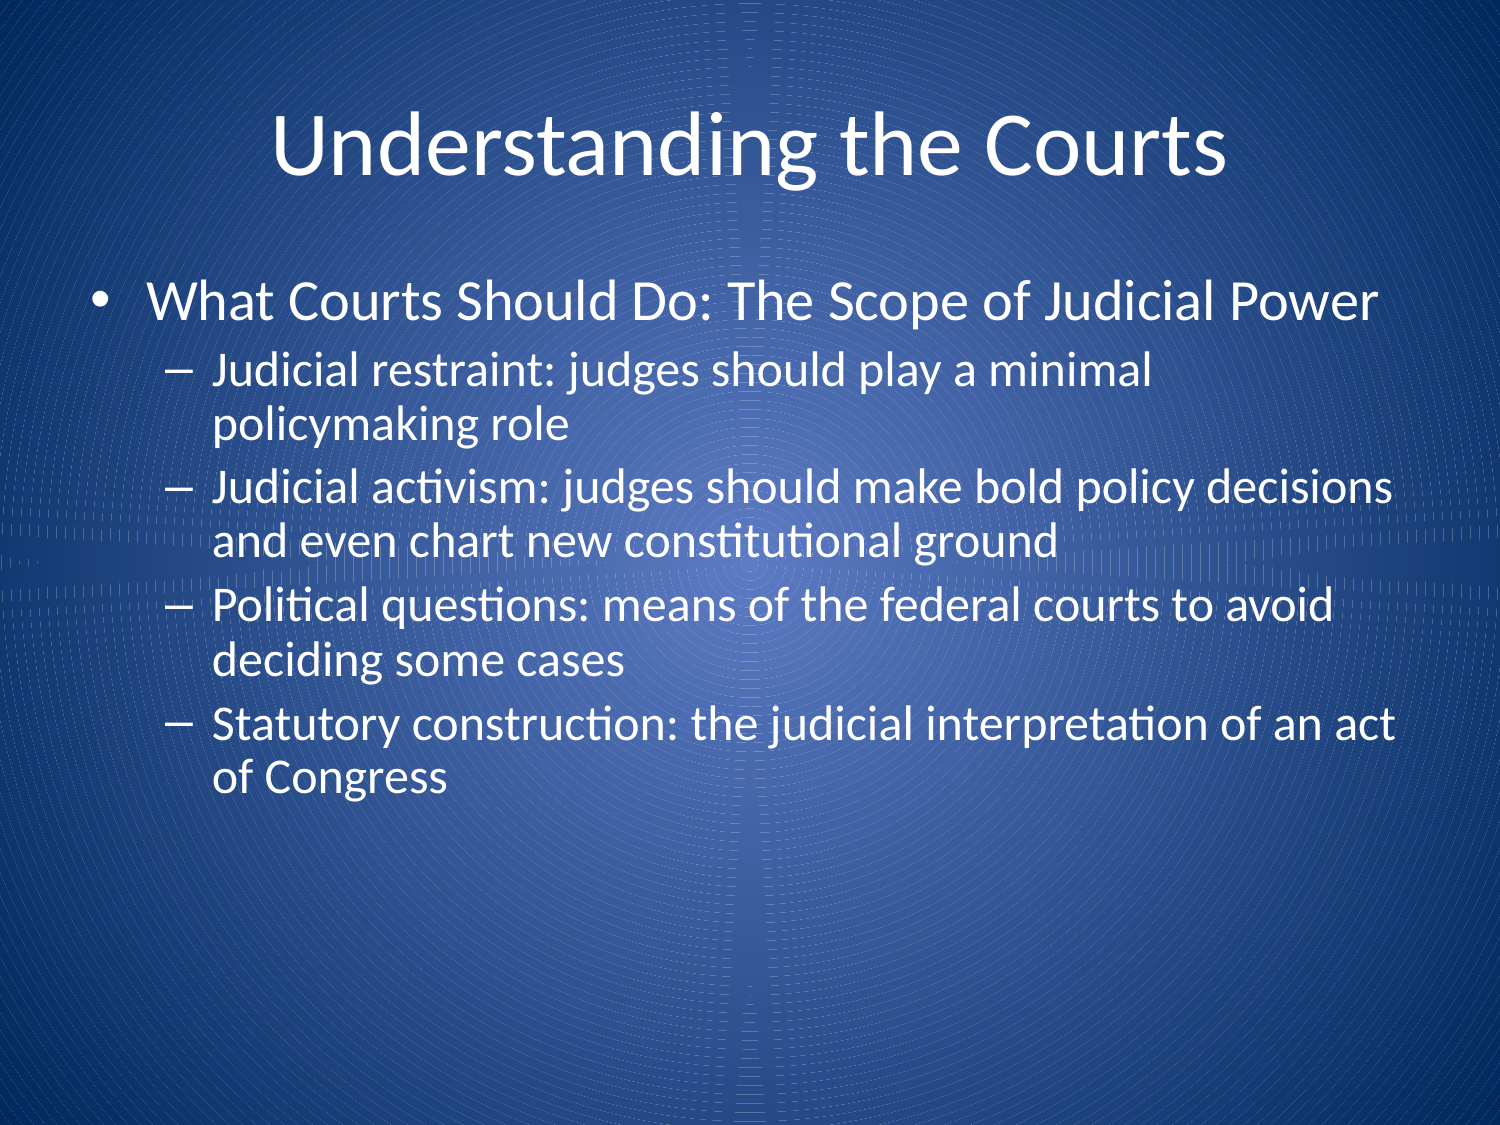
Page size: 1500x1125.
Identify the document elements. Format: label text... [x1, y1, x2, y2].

list What Courts Should Do: The Scope of Judicial Power Judicial restraint: judges should play a minimal policymaking role Judicial activism: judges should make bold policy decisions and even chart new constitutional ground Political questions: means of the federal courts to avoid deciding some cases Statutory construction: the judicial interpretation of an act of Congress [75, 262, 1425, 1005]
title Understanding the Courts [75, 45, 1425, 233]
